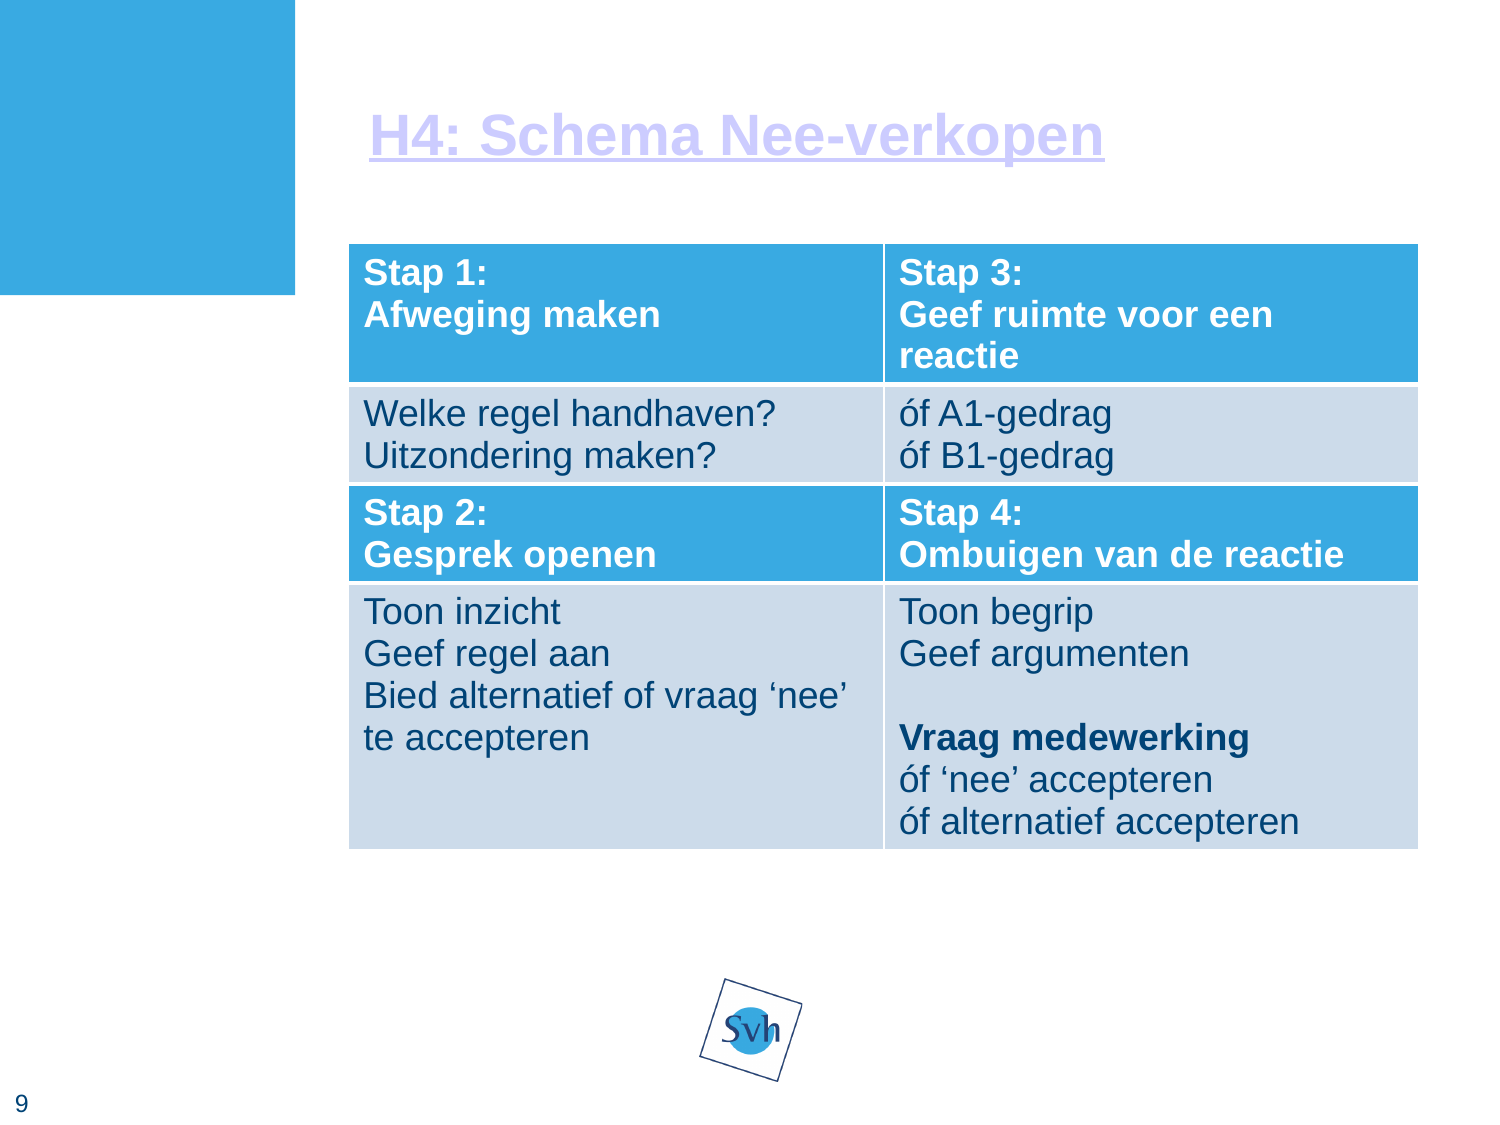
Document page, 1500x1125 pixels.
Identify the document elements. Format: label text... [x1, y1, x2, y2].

table_cell Stap 4: Ombuigen van de reactie [885, 486, 1418, 581]
table_cell Stap 2: Gesprek openen [349, 486, 883, 581]
picture [699, 978, 803, 1082]
table_cell Toon inzicht Geef regel aan Bied alternatief of vraag ‘nee’ te accepteren [349, 585, 883, 849]
table_header Stap 3: Geef ruimte voor een reactie [885, 244, 1418, 382]
title H4: Schema Nee-verkopen [353, 88, 1426, 175]
table_header Stap 1: Afweging maken [349, 244, 883, 382]
table_cell Toon begrip Geef argumenten Vraag medewerking óf ‘nee’ accepteren óf alternatief accepteren [885, 585, 1418, 849]
table_cell Welke regel handhaven? Uitzondering maken? [349, 387, 883, 482]
table_cell óf A1-gedrag óf B1-gedrag [885, 387, 1418, 482]
